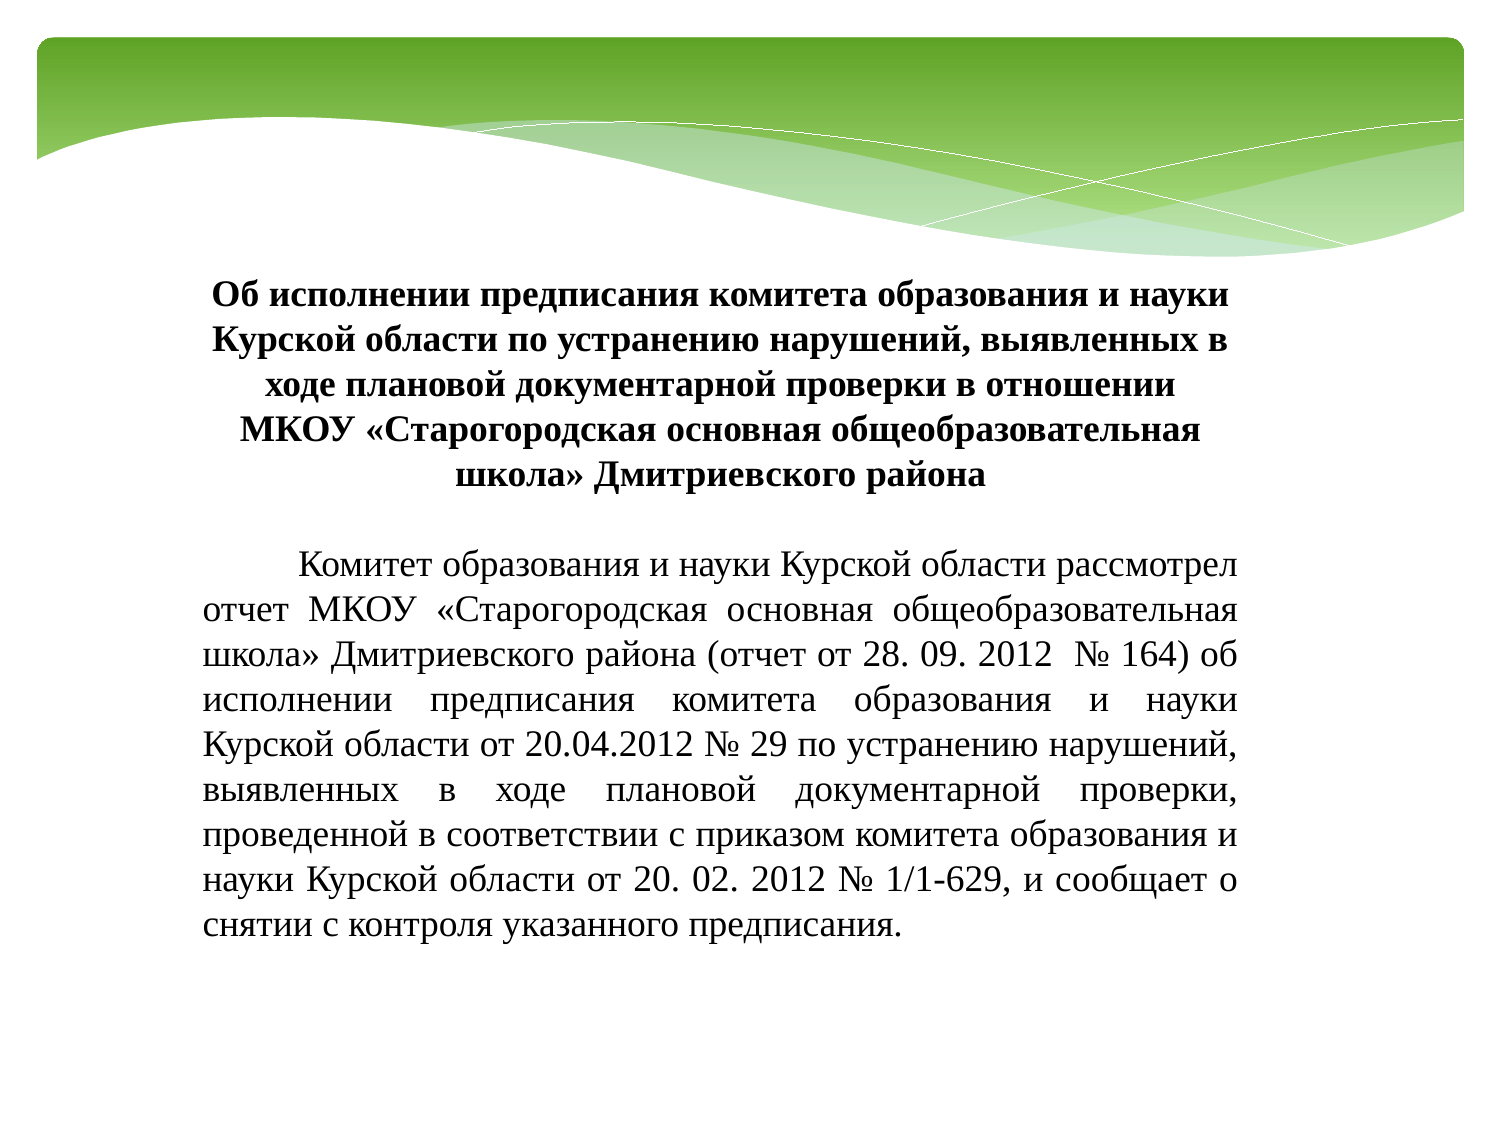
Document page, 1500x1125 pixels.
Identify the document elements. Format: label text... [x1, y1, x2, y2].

text_box Об исполнении предписания комитета образования и науки Курской области по устранению нарушений, выявленных в ходе плановой документарной проверки в отношении МКОУ «Старогородская основная общеобразовательная школа» Дмитриевского района Комитет образования и науки Курской области рассмотрел отчет МКОУ «Старогородская основная общеобразовательная школа» Дмитриевского района (отчет от 28. 09. 2012 № 164) об исполнении предписания комитета образования и науки Курской области от 20.04.2012 № 29 по устранению нарушений, выявленных в ходе плановой документарной проверки, проведенной в соответствии с приказом комитета образования и науки Курской области от 20. 02. 2012 № 1/1-629, и сообщает о снятии с контроля указанного предписания. [187, 261, 1254, 952]
